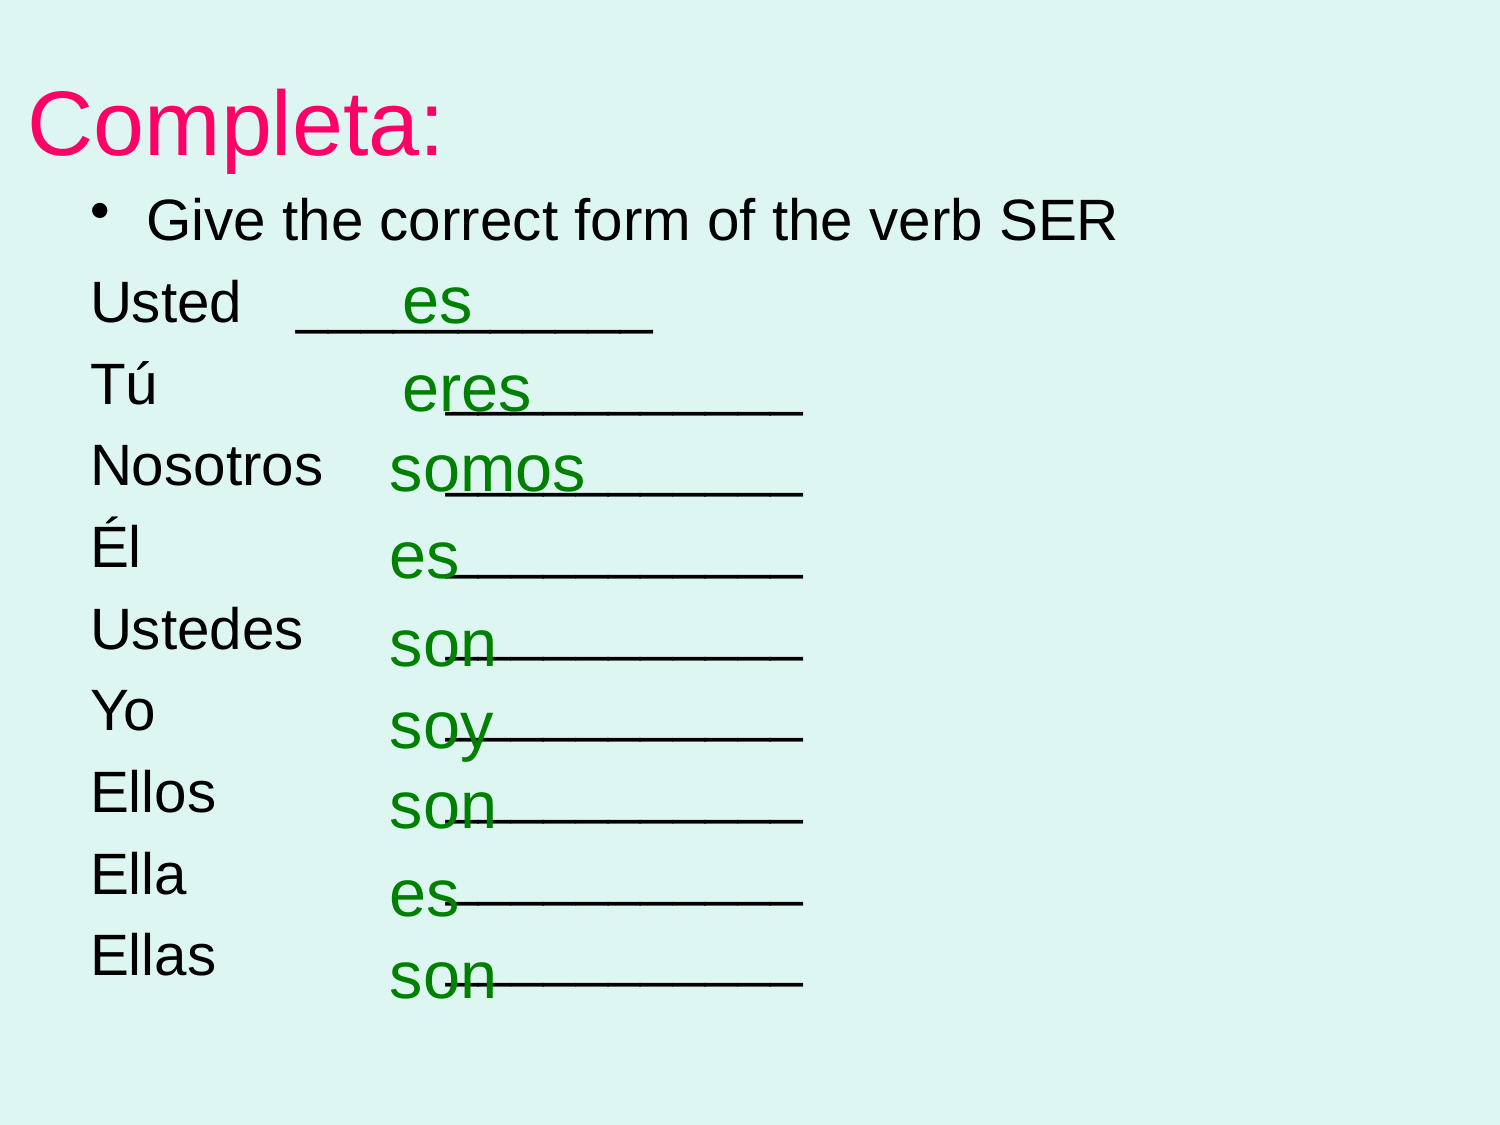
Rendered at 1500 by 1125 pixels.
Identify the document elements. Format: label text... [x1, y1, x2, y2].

text_box somos [374, 417, 888, 504]
title Completa: [12, 24, 1363, 213]
text_box es [387, 249, 900, 337]
text_box es [374, 842, 888, 924]
text_box son [374, 754, 888, 842]
list Give the correct form of the verb SER Usted ___________ Tú ___________ Nosotros ___________ Él ___________ Ustedes ___________ Yo ___________ Ellos ___________ Ella ___________ Ellas ___________ [75, 174, 1425, 1050]
text_box son [374, 924, 888, 1020]
text_box eres [387, 337, 900, 433]
text_box son [374, 592, 888, 674]
text_box es [374, 504, 888, 592]
text_box soy [374, 674, 888, 754]
